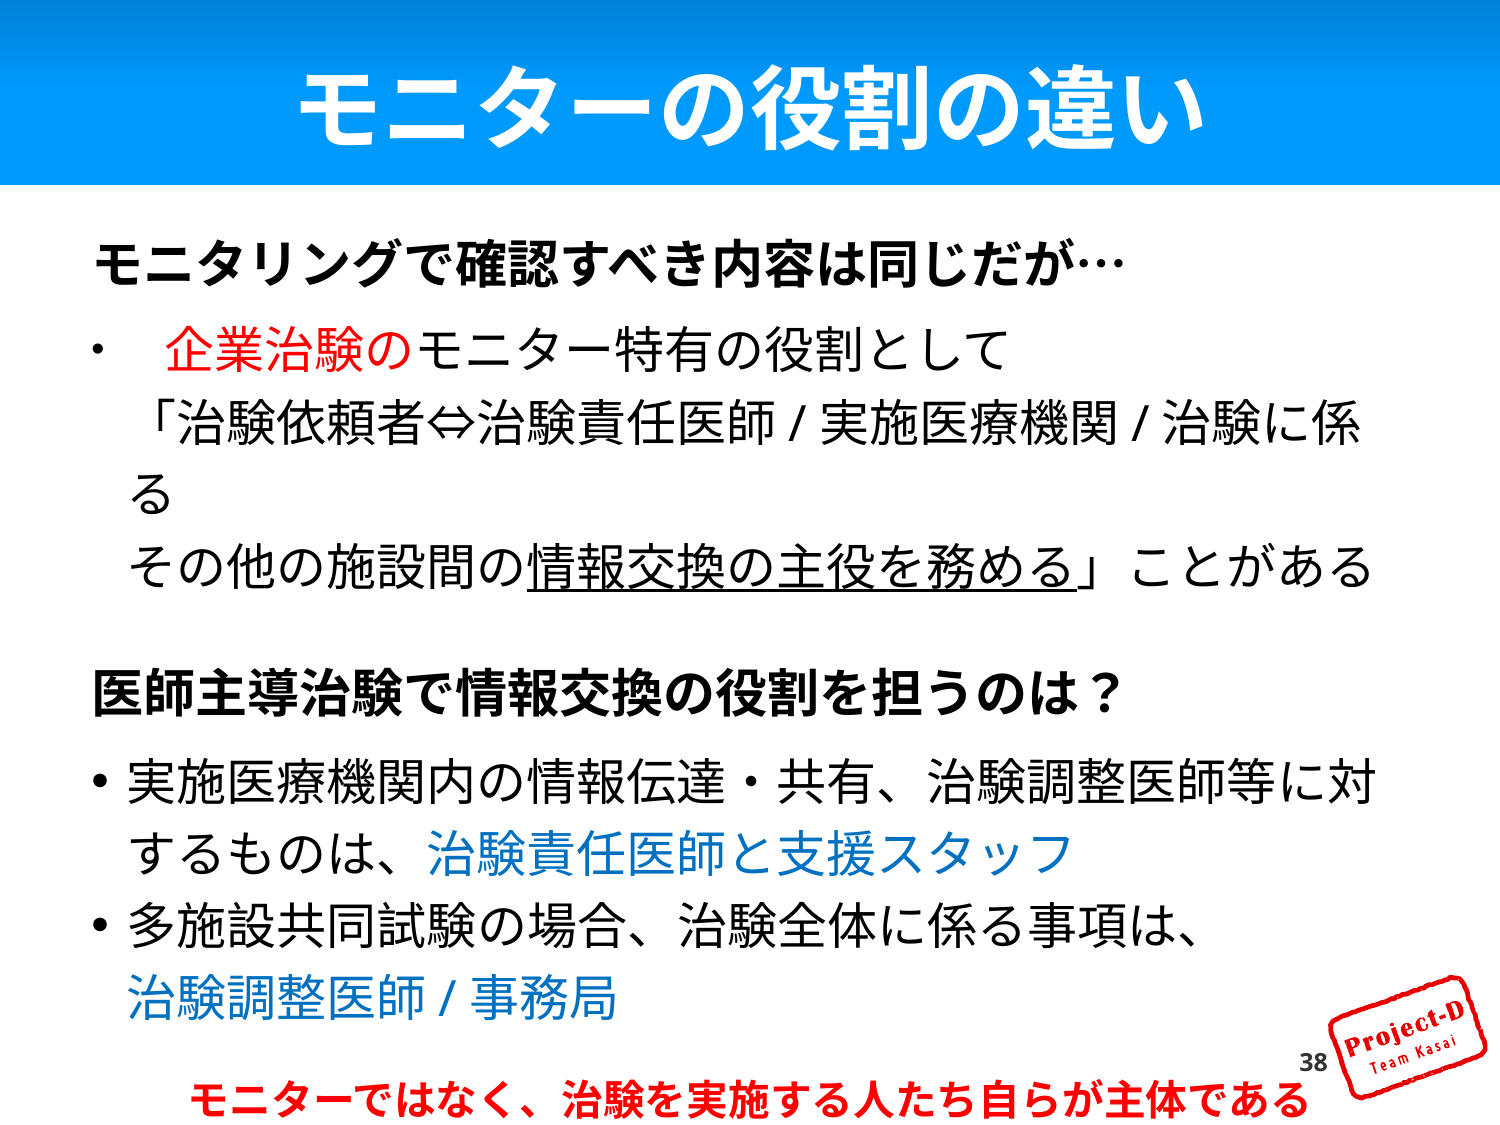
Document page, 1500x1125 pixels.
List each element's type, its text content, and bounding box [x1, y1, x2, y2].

title モニターの役割の違い [0, 0, 1500, 185]
text_box モニタリングで確認すべき内容は同じだが… 企業治験のモニター特有の役割として 「治験依頼者⇔治験責任医師/実施医療機関/治験に係る その他の施設間の情報交換の主役を務める」ことがある 医師主導治験で情報交換の役割を担うのは？ 実施医療機関内の情報伝達・共有、治験調整医師等に対するものは、治験責任医師と支援スタッフ 多施設共同試験の場合、治験全体に係る事項は、 治験調整医師/事務局 モニターではなく、治験を実施する人たち自らが主体である [76, 207, 1424, 1125]
picture [1327, 974, 1488, 1101]
